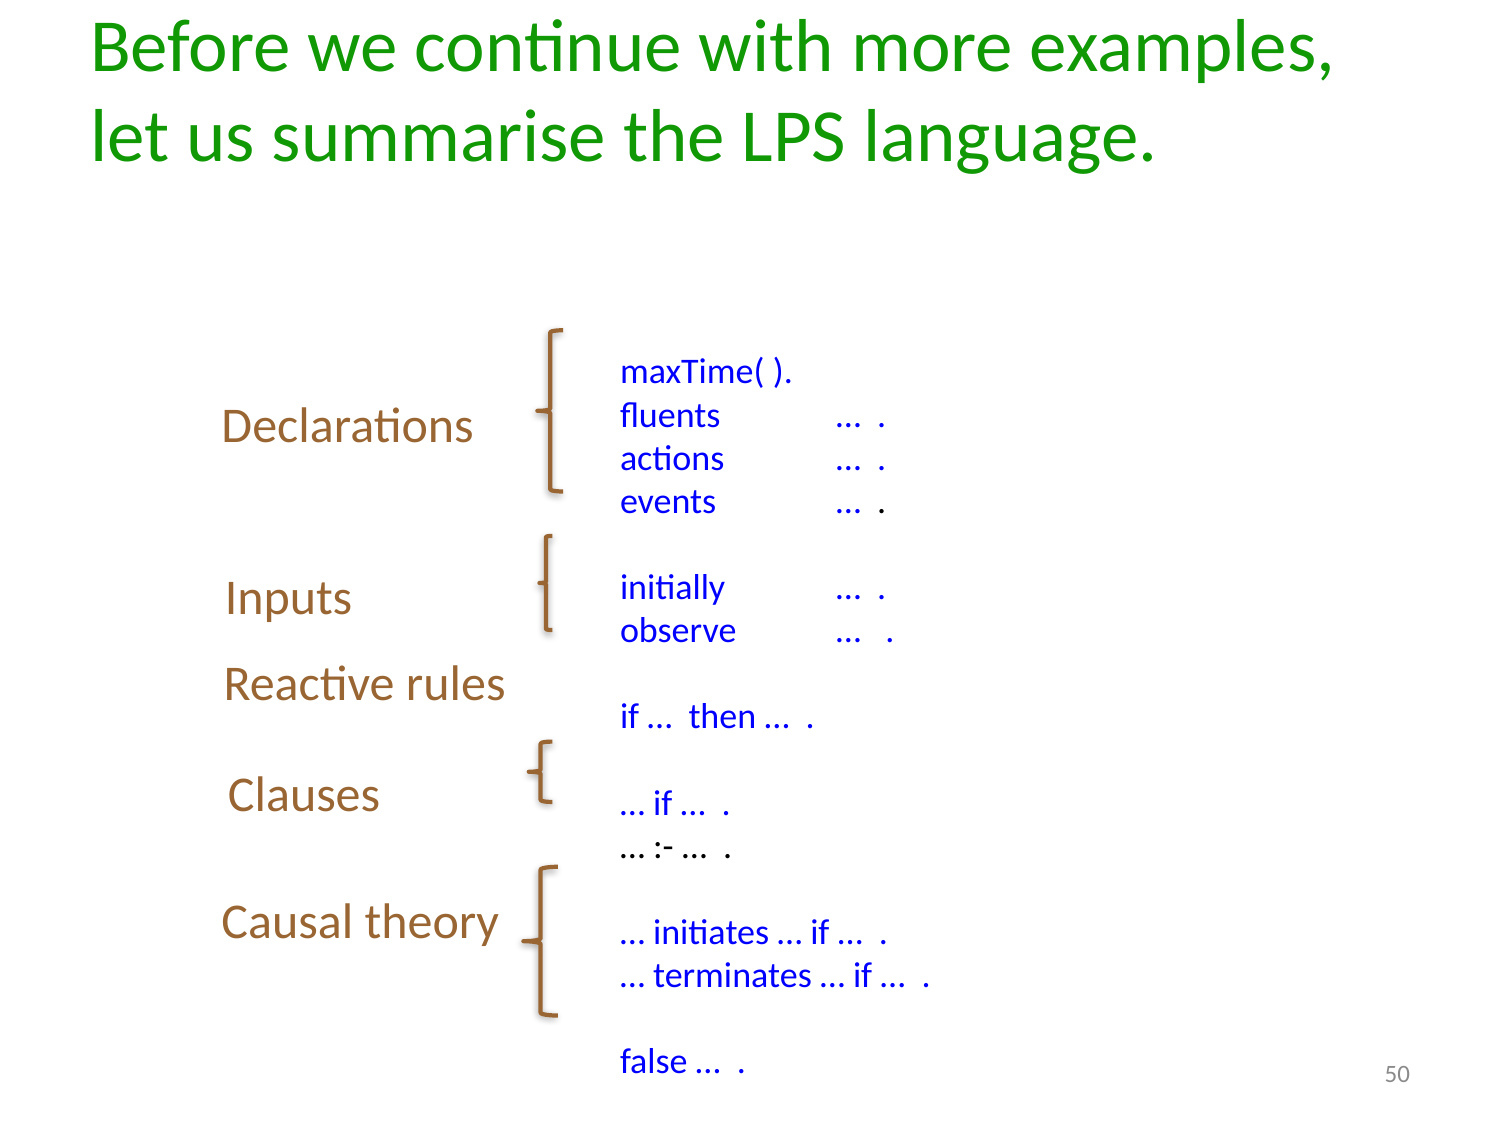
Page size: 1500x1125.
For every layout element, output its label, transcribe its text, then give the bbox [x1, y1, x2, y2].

text_box Reactive rules [208, 643, 540, 719]
text_box Declarations [206, 384, 538, 460]
text_box [538, 328, 564, 494]
text_box [538, 864, 558, 1018]
text_box Inputs [209, 556, 541, 632]
title Before we continue with more examples, let us summarise the LPS language. [75, 0, 1425, 180]
slide_number 50 [1074, 1042, 1425, 1103]
text_box [541, 533, 553, 633]
text_box [526, 739, 553, 805]
list maxTime( ). fluents … . actions … . events … . initially … . observe … . if … then … . … if … . … :- … . … initiates … if … . … terminates … if … . false … . [620, 347, 1199, 1091]
text_box Clauses [213, 754, 450, 830]
text_box Causal theory [206, 881, 538, 957]
